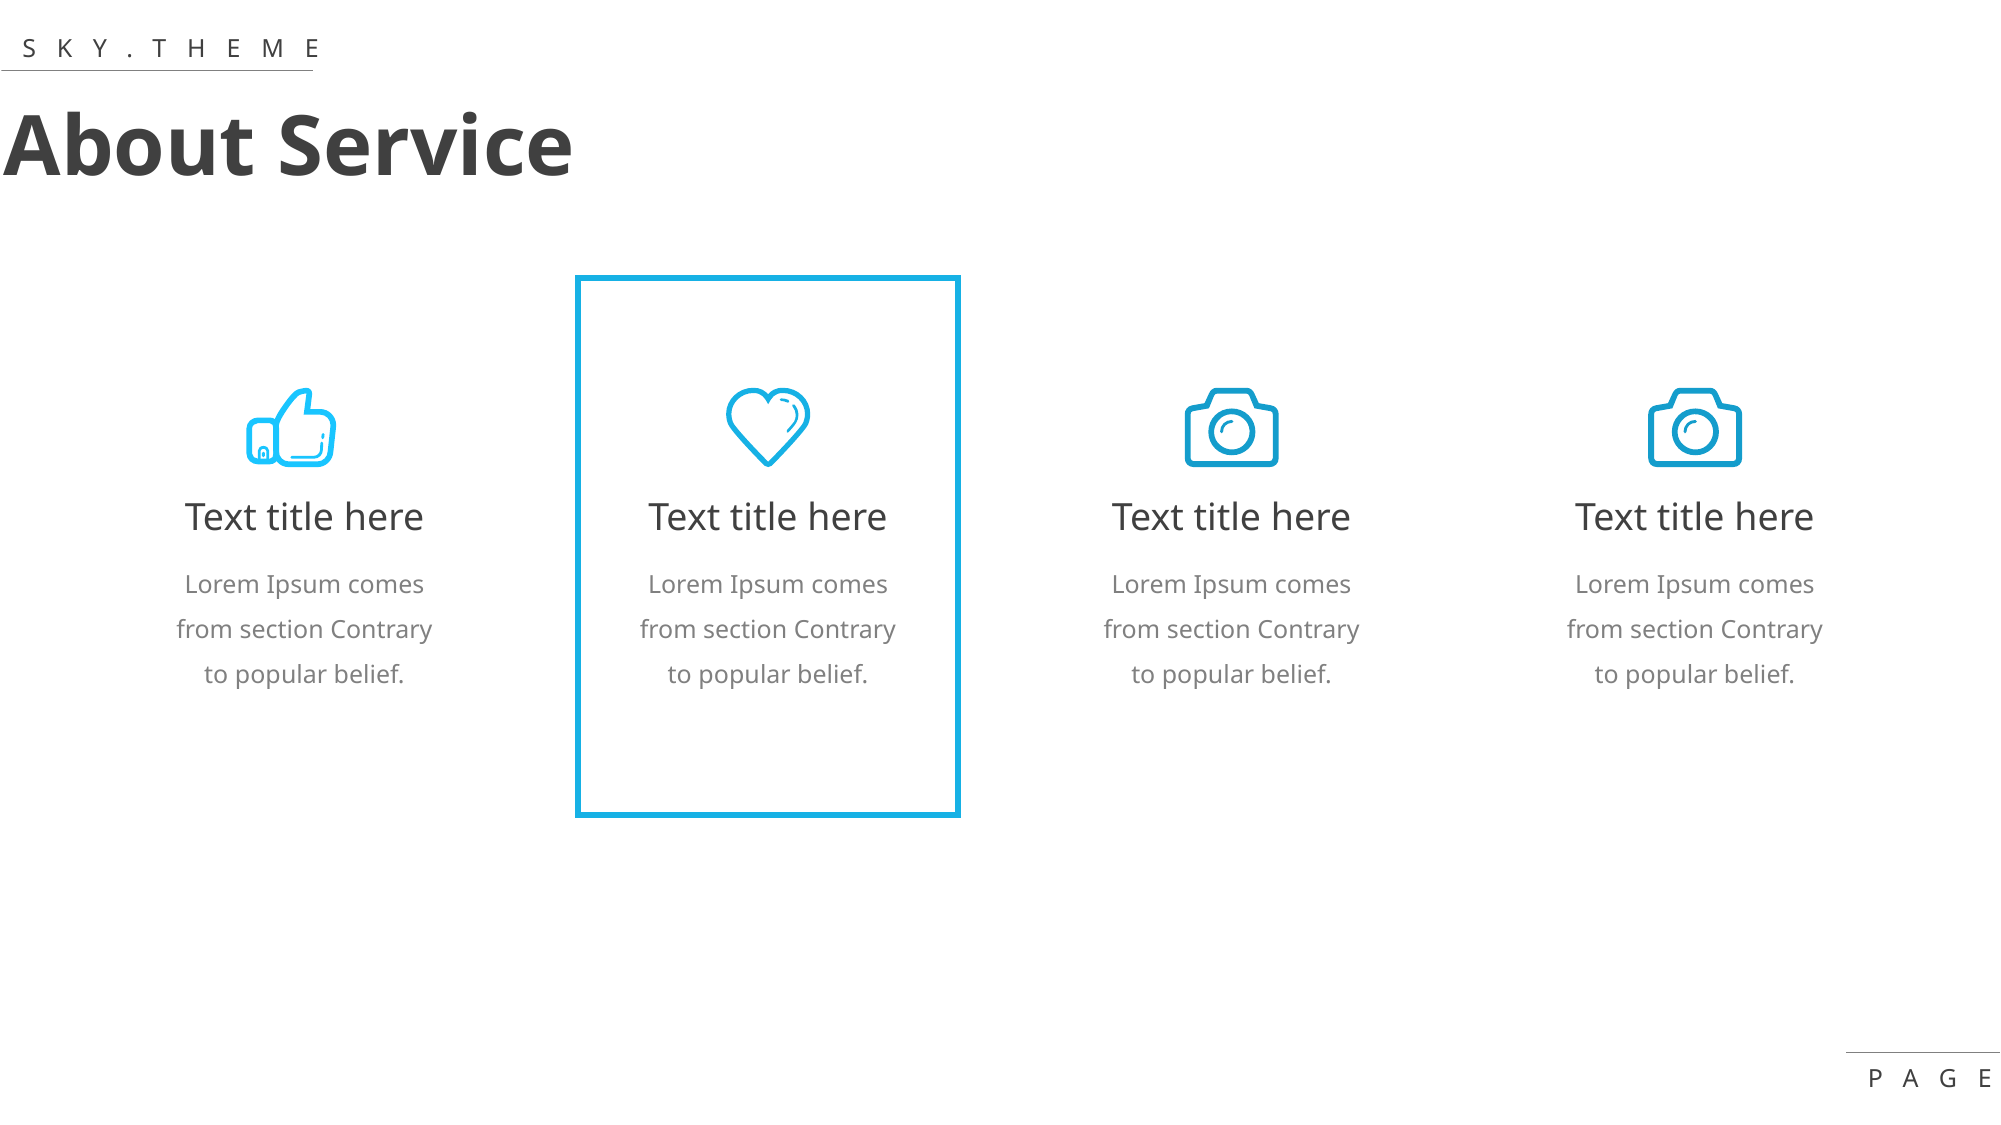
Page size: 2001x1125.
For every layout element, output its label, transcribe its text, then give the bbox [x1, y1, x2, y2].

text_box Text title here [170, 485, 440, 546]
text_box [726, 387, 811, 468]
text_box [1184, 387, 1279, 468]
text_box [246, 387, 337, 468]
text_box [577, 277, 959, 816]
text_box Lorem Ipsum comes from section Contrary to popular belief. [1075, 546, 1388, 696]
text_box Lorem Ipsum comes from section Contrary to popular belief. [148, 546, 461, 696]
text_box Lorem Ipsum comes from section Contrary to popular belief. [1539, 546, 1851, 696]
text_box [1648, 387, 1743, 468]
text_box Text title here [1097, 485, 1367, 546]
text_box Text title here [1560, 485, 1830, 546]
text_box About Service [0, 84, 591, 200]
